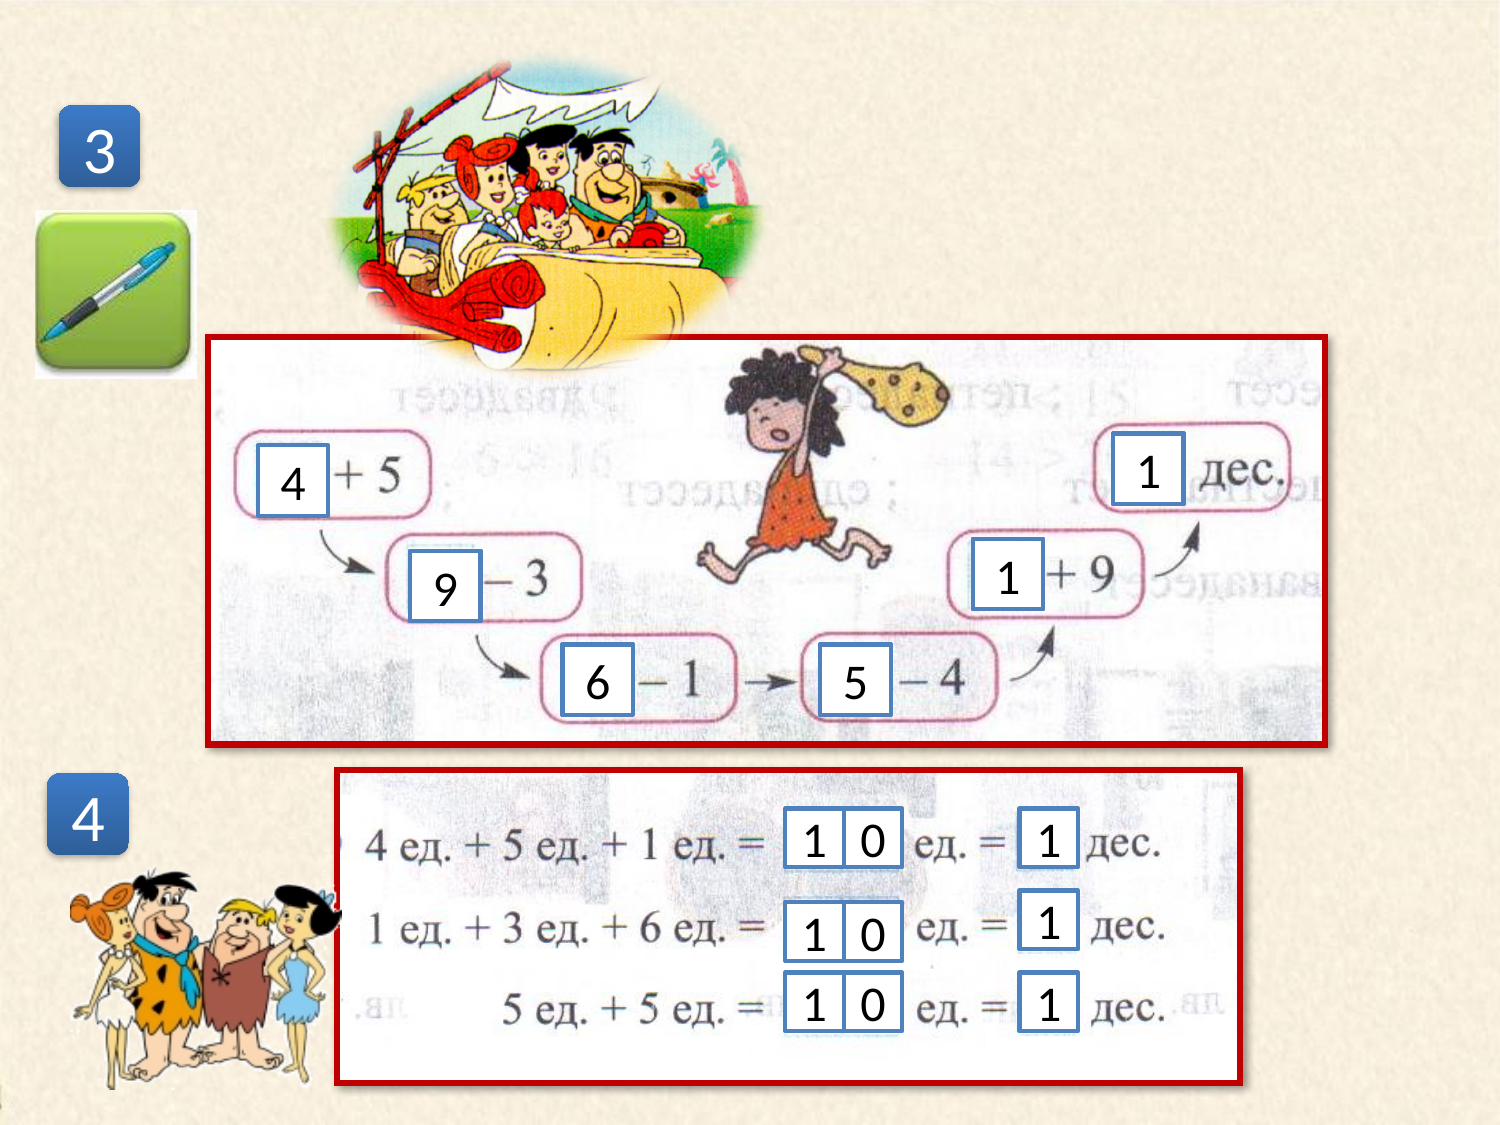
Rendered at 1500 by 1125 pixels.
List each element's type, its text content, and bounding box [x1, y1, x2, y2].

text_box 3 [58, 105, 141, 188]
picture [0, 0, 1500, 1125]
text_box 4 [46, 773, 129, 856]
